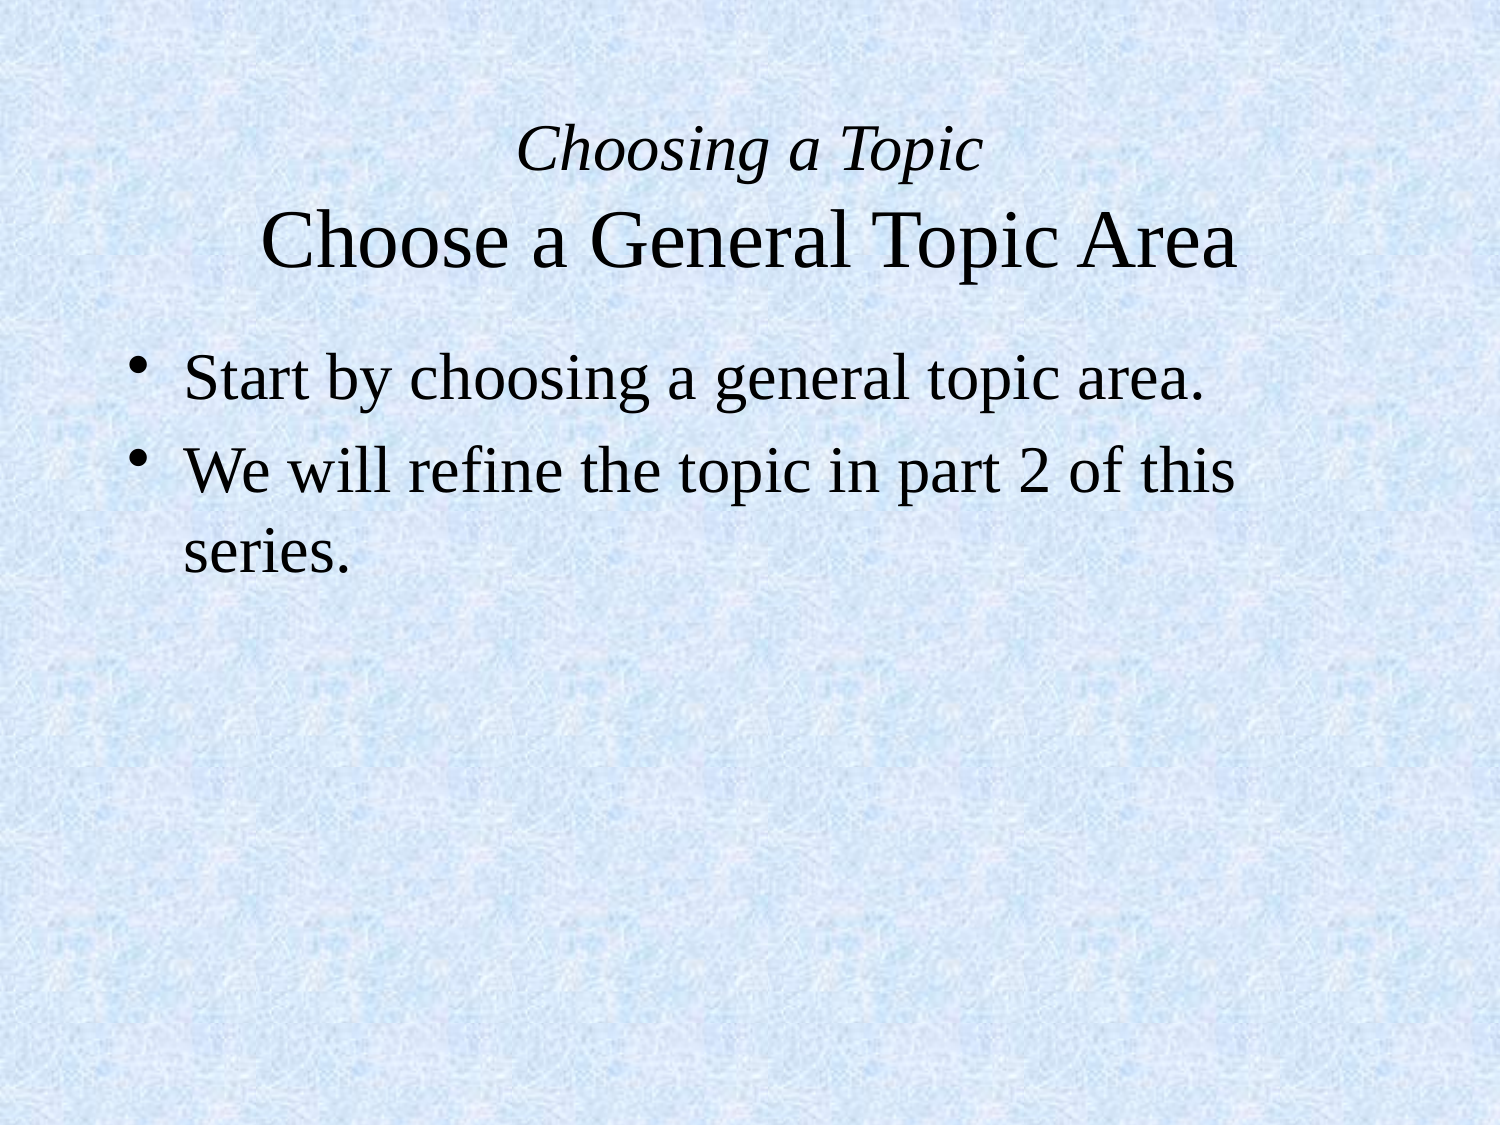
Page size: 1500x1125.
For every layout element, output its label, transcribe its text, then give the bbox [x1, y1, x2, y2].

list Start by choosing a general topic area. We will refine the topic in part 2 of this series. [112, 324, 1388, 1001]
title Choosing a Topic Choose a General Topic Area [112, 99, 1388, 288]
picture [0, 0, 1500, 1125]
